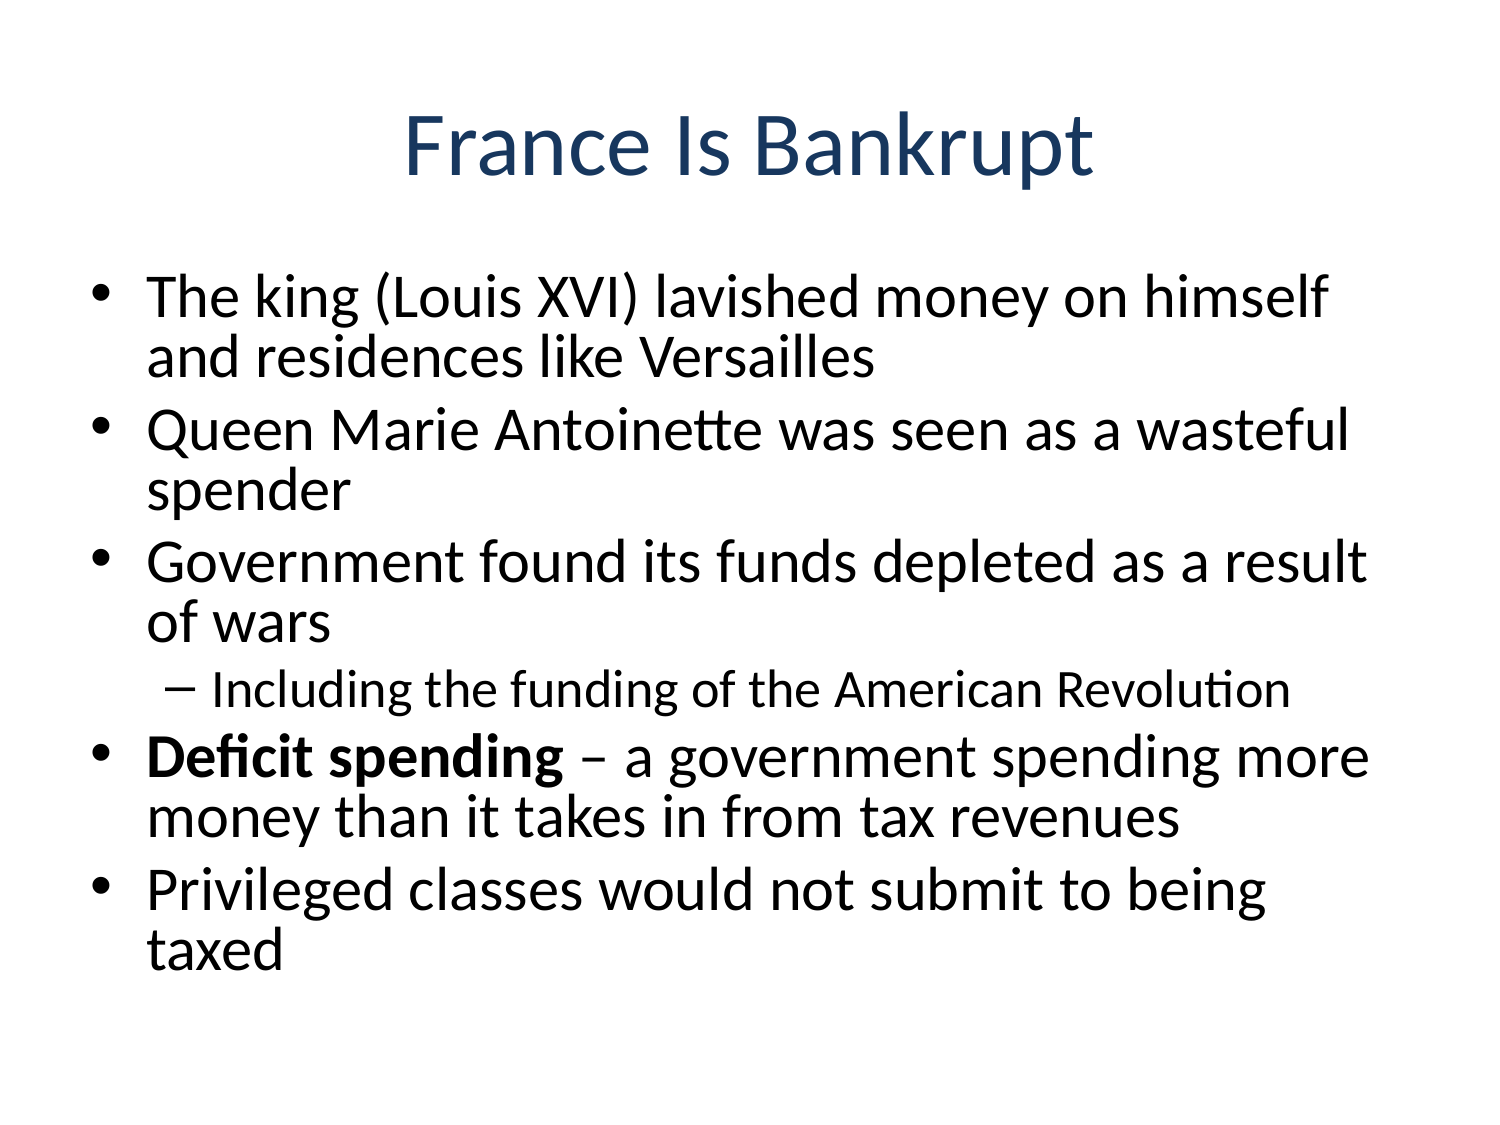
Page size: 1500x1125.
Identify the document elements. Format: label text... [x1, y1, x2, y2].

title France Is Bankrupt [75, 45, 1425, 233]
list The king (Louis XVI) lavished money on himself and residences like Versailles Queen Marie Antoinette was seen as a wasteful spender Government found its funds depleted as a result of wars Including the funding of the American Revolution Deficit spending – a government spending more money than it takes in from tax revenues Privileged classes would not submit to being taxed [75, 262, 1425, 1005]
